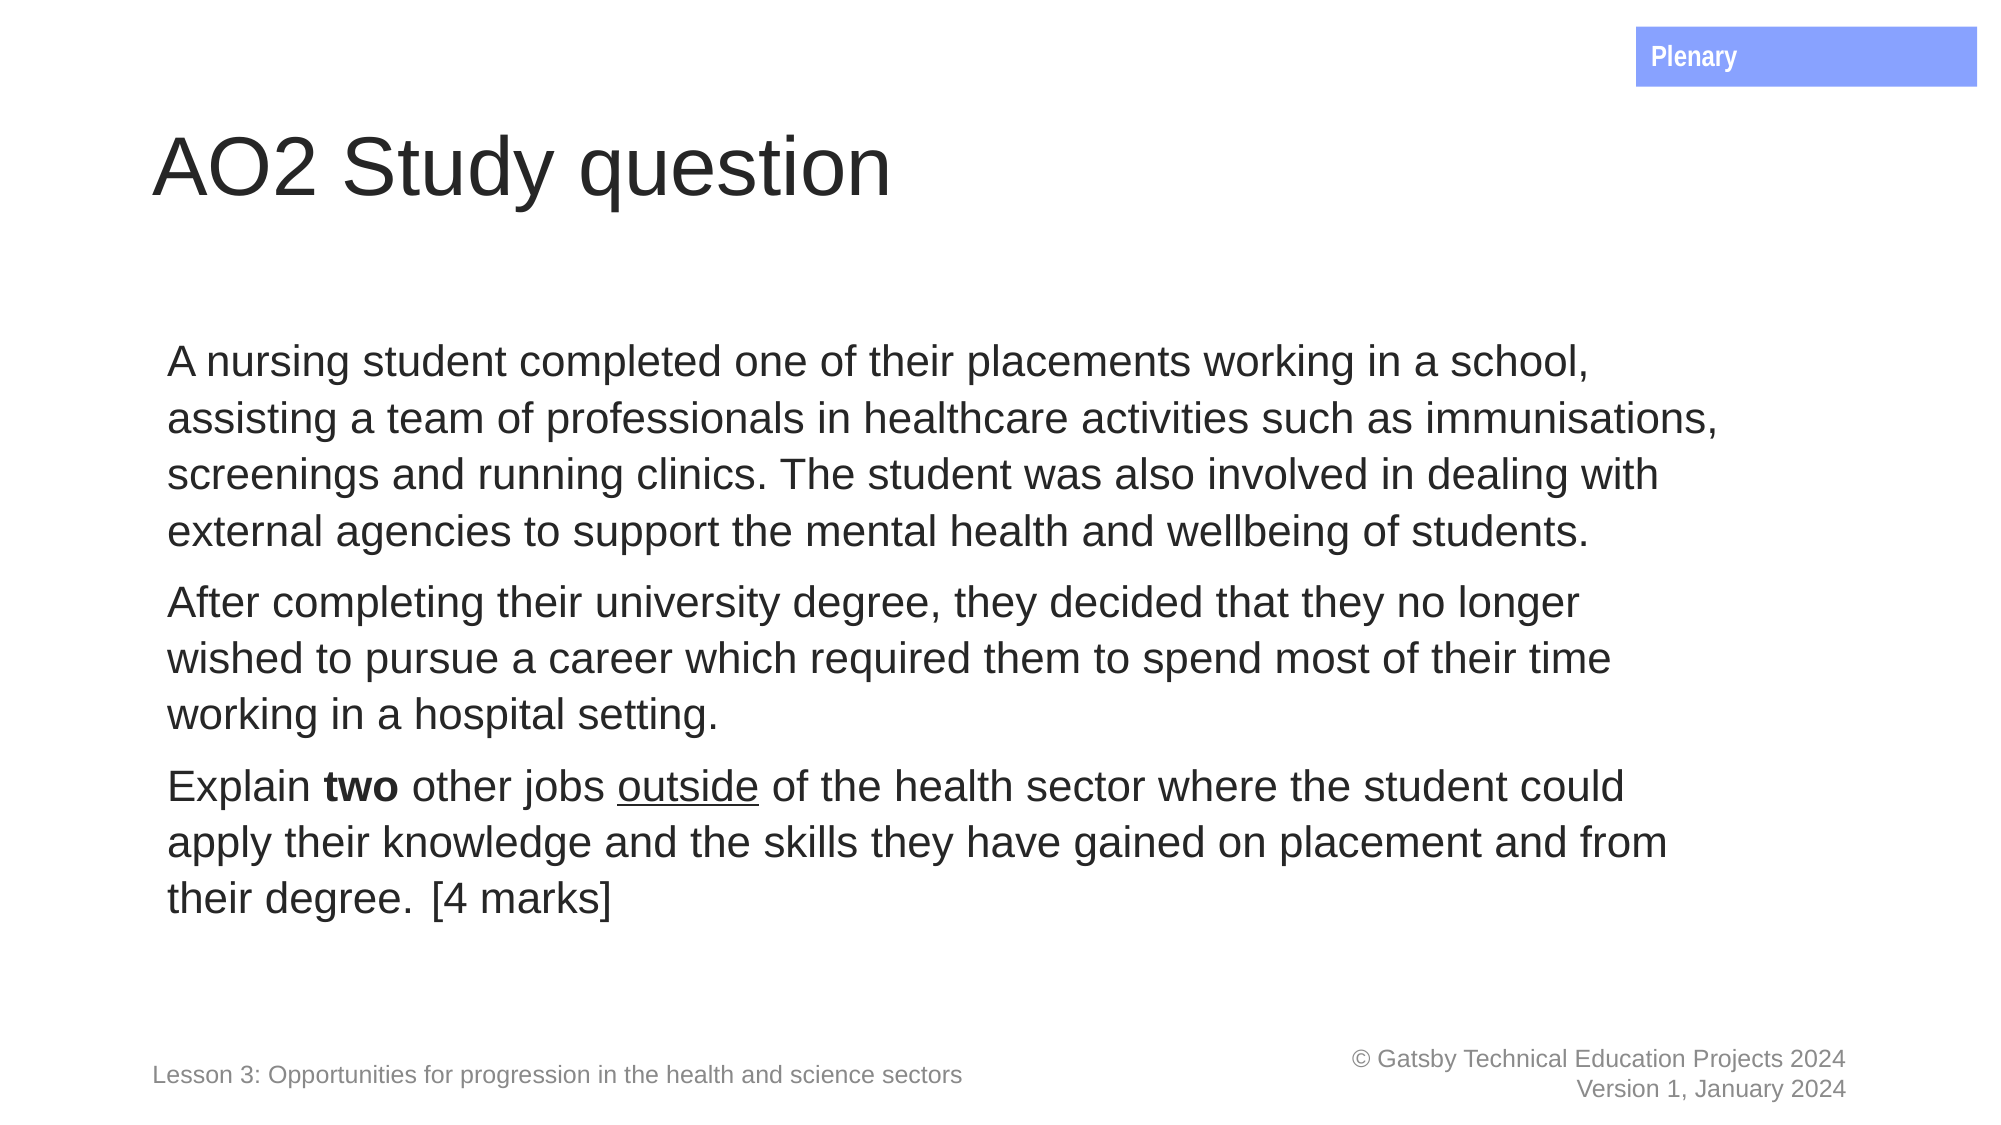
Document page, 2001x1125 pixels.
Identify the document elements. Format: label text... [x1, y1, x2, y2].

list Plenary [1636, 26, 1978, 87]
list A nursing student completed one of their placements working in a school, assisting a team of professionals in healthcare activities such as immunisations, screenings and running clinics. The student was also involved in dealing with external agencies to support the mental health and wellbeing of students. After completing their university degree, they decided that they no longer wished to pursue a career which required them to spend most of their time working in a hospital setting. Explain two other jobs outside of the health sector where the student could apply their knowledge and the skills they have gained on placement and from their degree. [4 marks] [137, 299, 1759, 1014]
title AO2 Study question [137, 59, 1863, 278]
list Lesson 3: Opportunities for progression in the health and science sectors [137, 1042, 1069, 1103]
